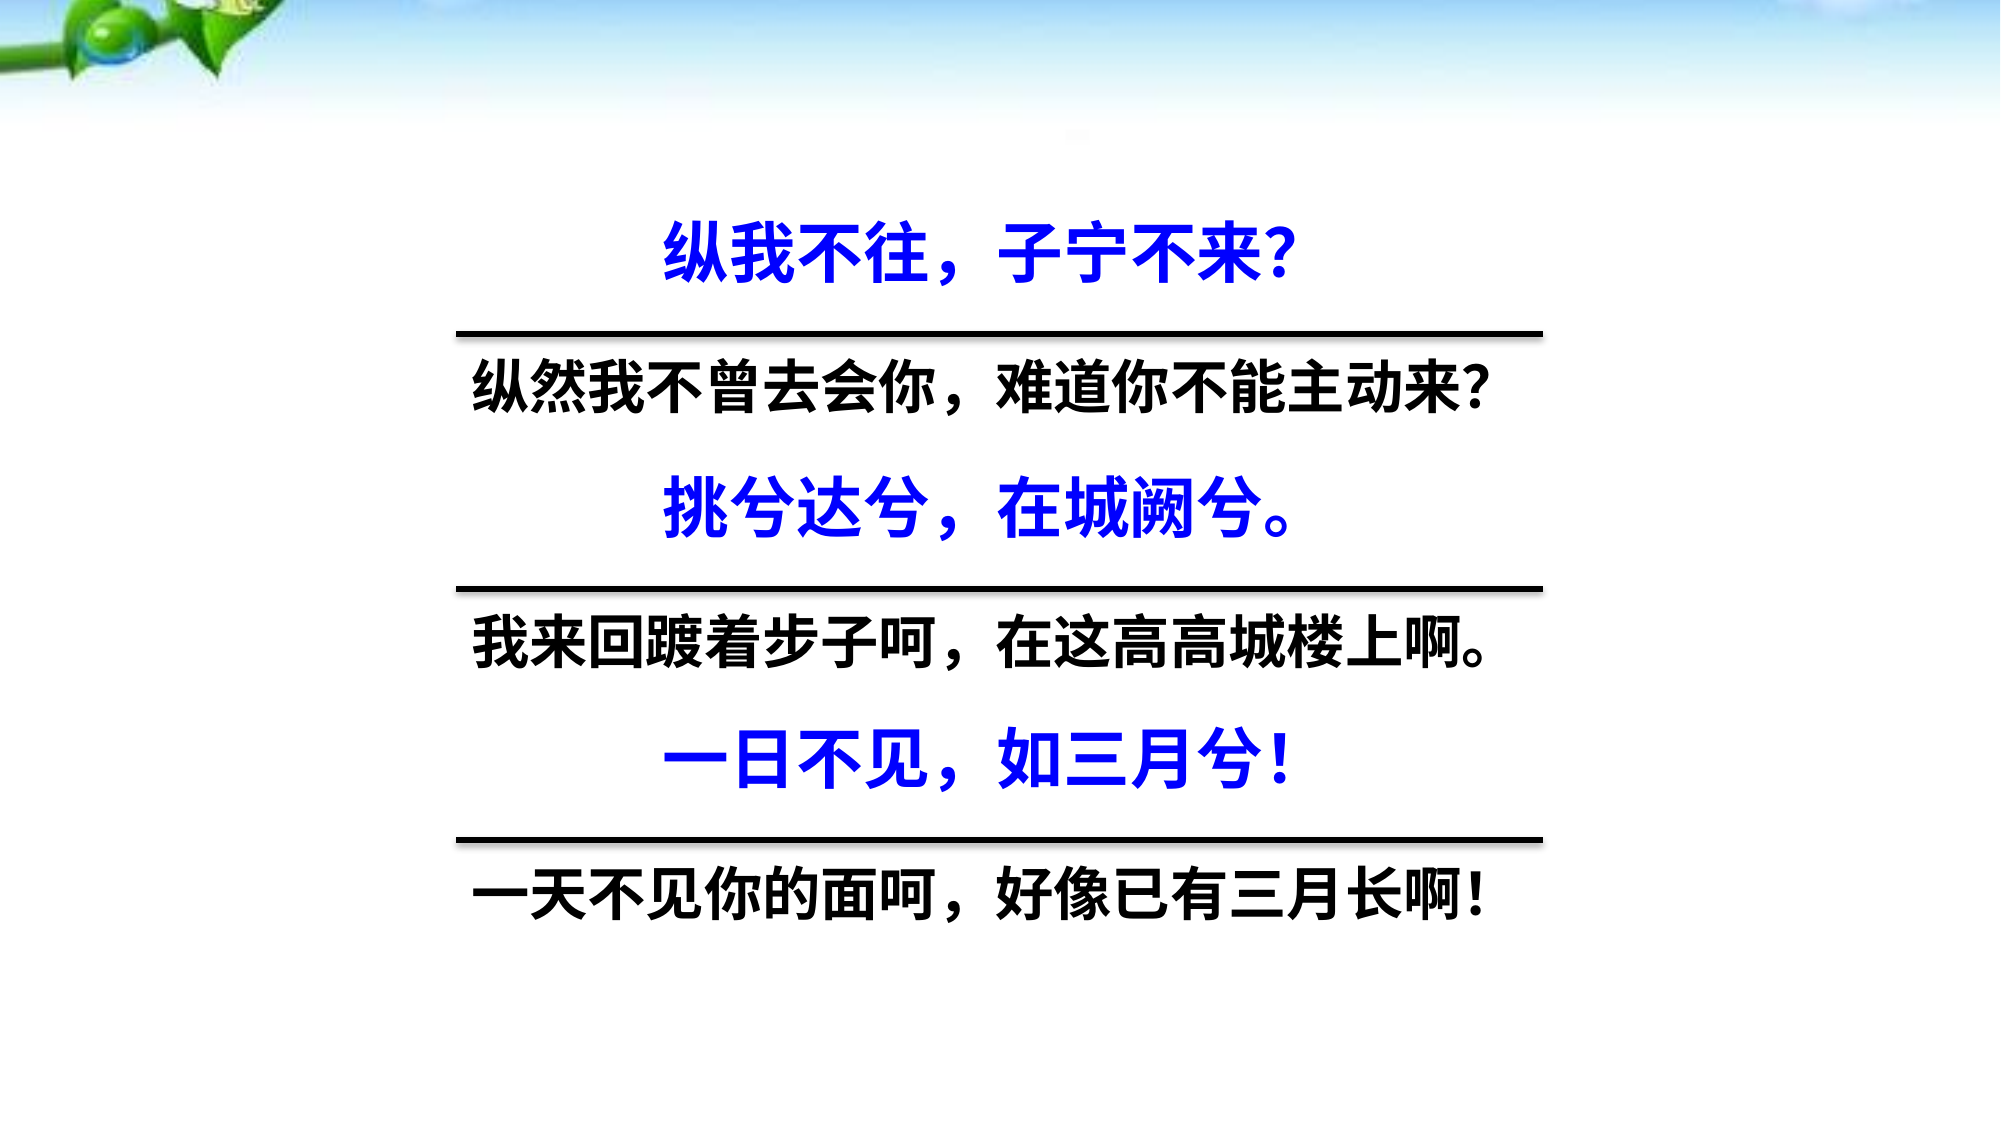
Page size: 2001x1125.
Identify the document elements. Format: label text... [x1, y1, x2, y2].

text_box 一天不见你的面呵，好像已有三月长啊！ [456, 851, 1544, 935]
text_box 纵然我不曾去会你，难道你不能主动来？ [456, 345, 1544, 428]
picture [0, 0, 2001, 1125]
text_box 一日不见，如三月兮！ [648, 709, 1352, 805]
text_box 我来回踱着步子呵，在这高高城楼上啊。 [456, 599, 1544, 683]
text_box 纵我不往，子宁不来？ [648, 203, 1352, 298]
text_box 挑兮达兮，在城阙兮。 [648, 458, 1449, 553]
